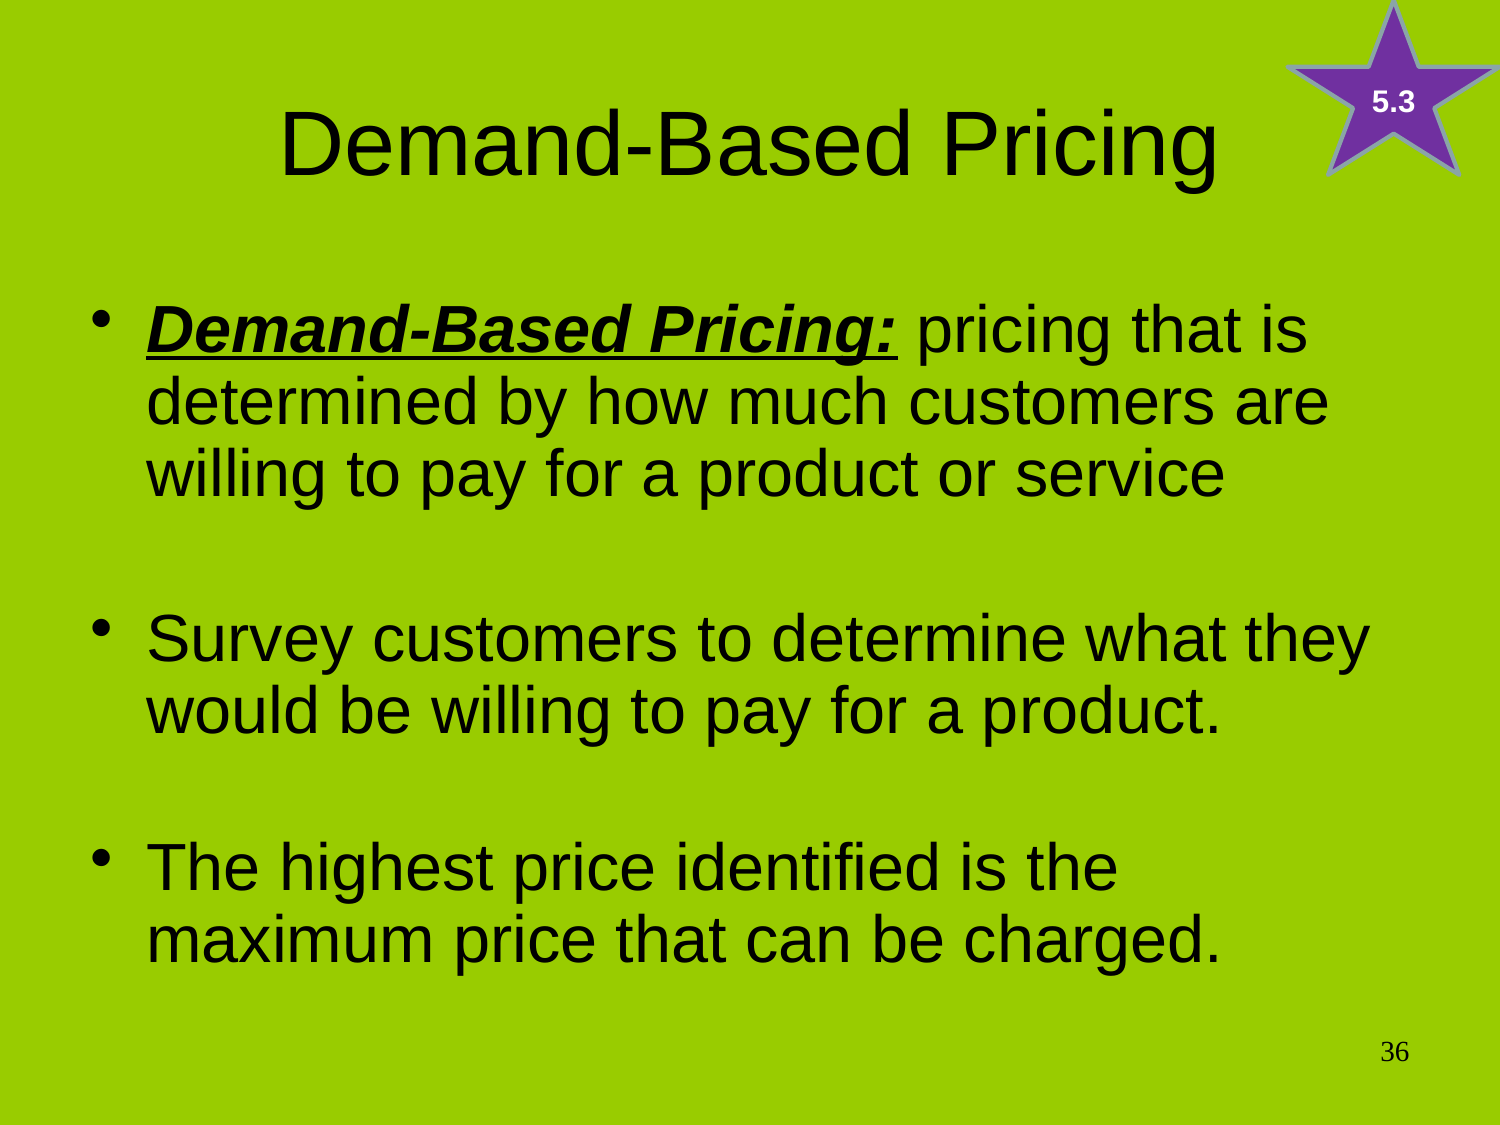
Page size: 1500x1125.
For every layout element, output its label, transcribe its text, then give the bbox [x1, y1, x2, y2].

slide_number 36 [1074, 1031, 1426, 1103]
list Demand-Based Pricing: pricing that is determined by how much customers are willing to pay for a product or service Survey customers to determine what they would be willing to pay for a product. The highest price identified is the maximum price that can be charged. [74, 287, 1426, 1031]
title Demand-Based Pricing [74, 44, 1426, 233]
text_box 5.3 [1285, 0, 1500, 177]
